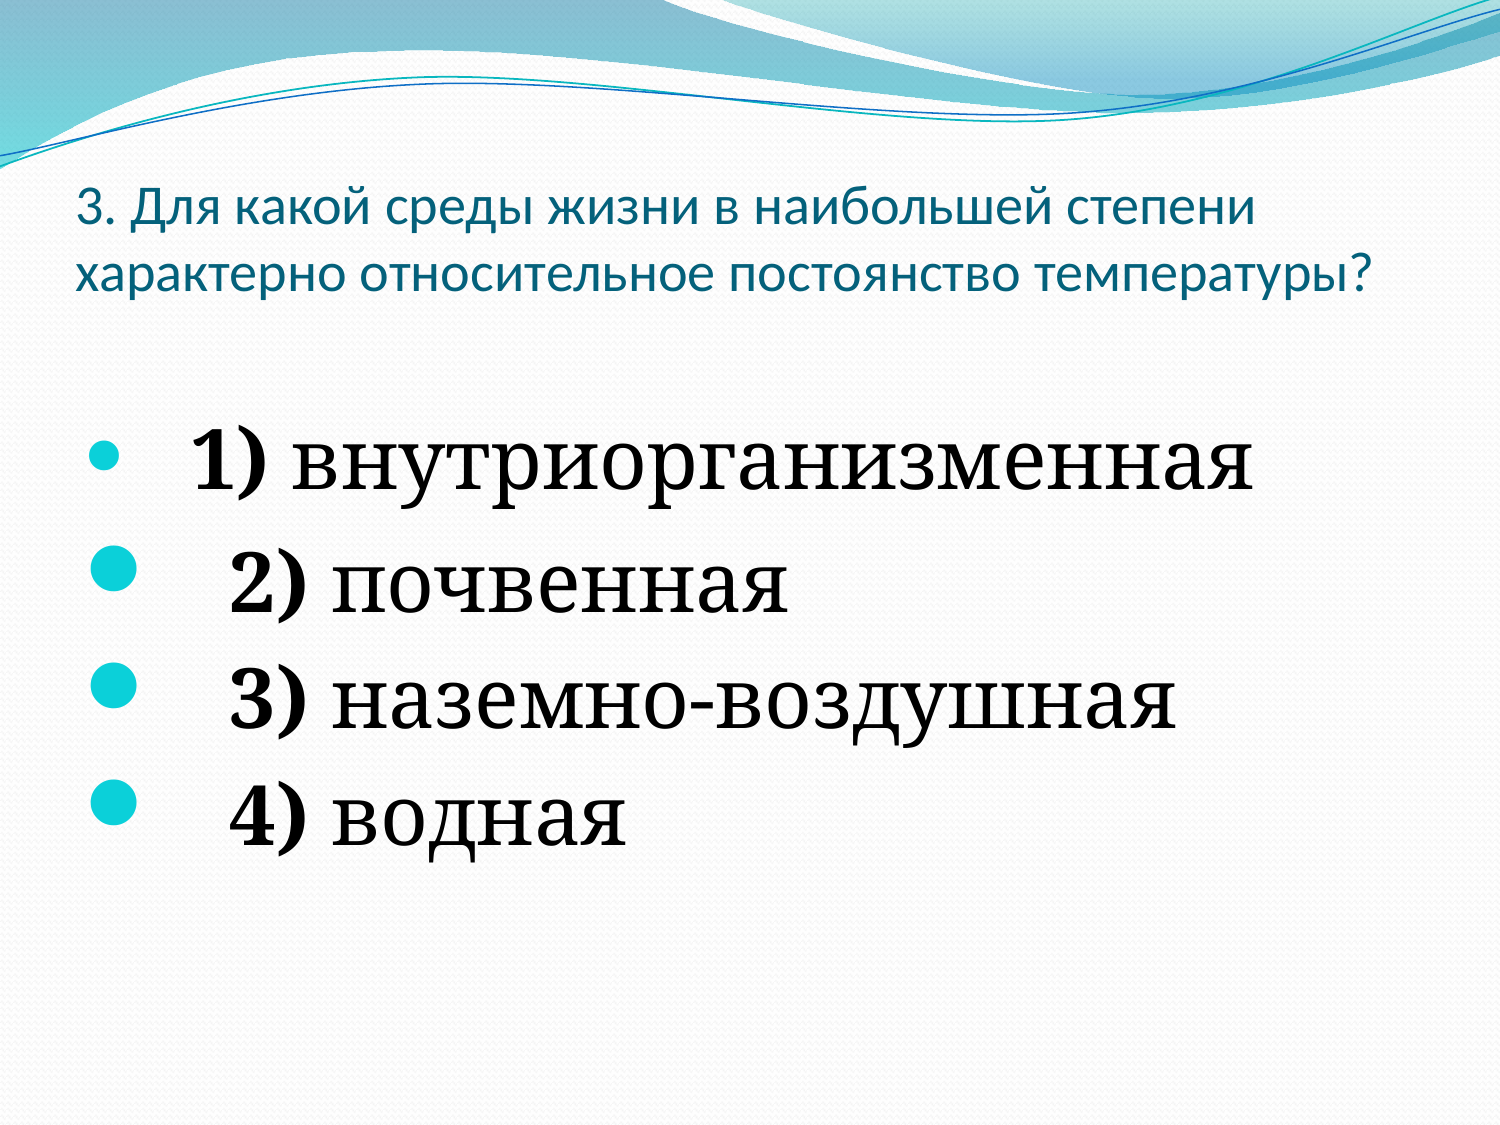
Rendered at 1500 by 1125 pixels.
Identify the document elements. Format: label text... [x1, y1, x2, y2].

title 3. Для какой среды жизни в наибольшей степени характерно относительное постоянство температуры? [75, 115, 1425, 303]
list 2) почвенная 3) наземно-воздушная 4) водная [70, 404, 1421, 1125]
text_box 1) внутриорганизменная [175, 398, 1360, 514]
